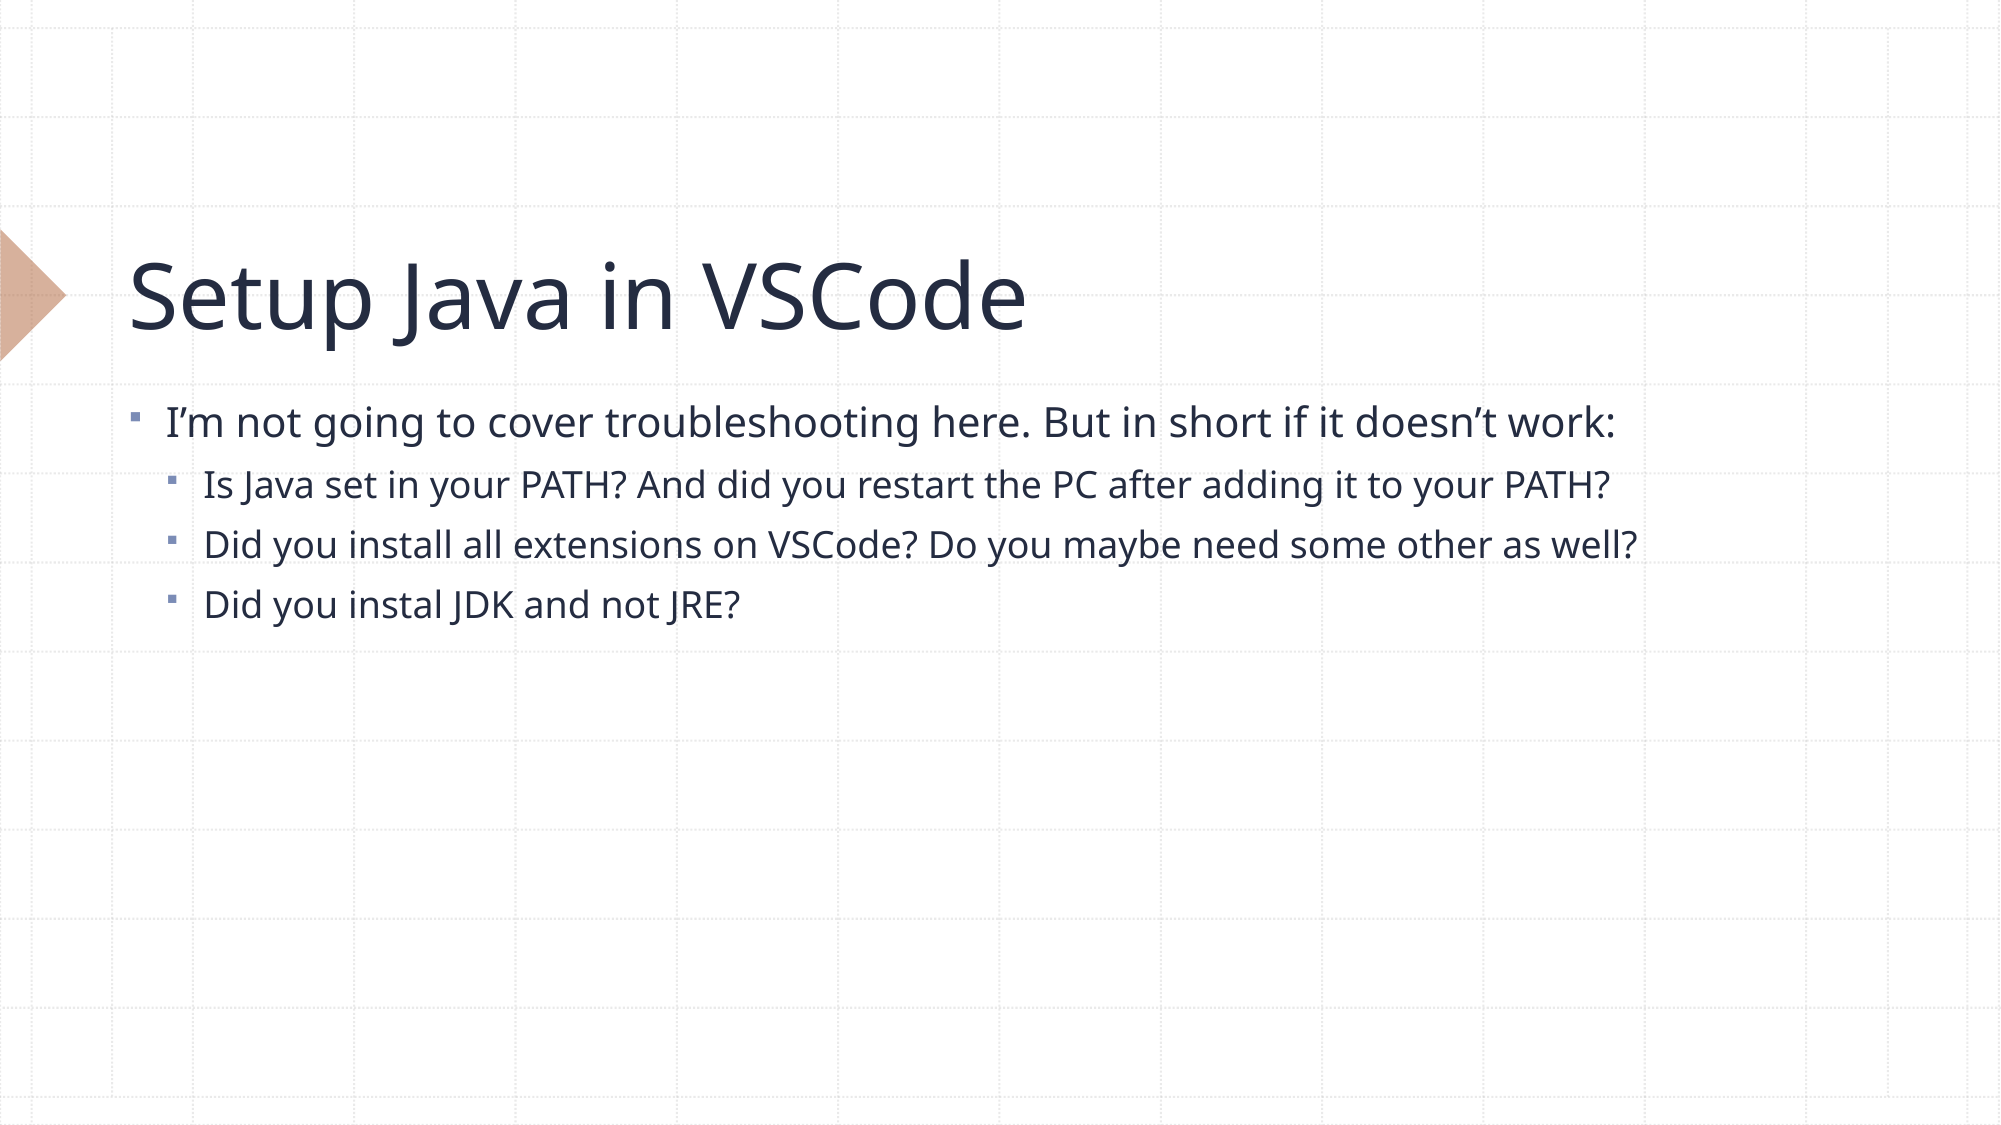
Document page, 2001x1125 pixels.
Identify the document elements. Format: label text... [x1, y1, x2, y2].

list I’m not going to cover troubleshooting here. But in short if it doesn’t work: Is Java set in your PATH? And did you restart the PC after adding it to your PATH? Did you install all extensions on VSCode? Do you maybe need some other as well? Did you instal JDK and not JRE? [113, 383, 1808, 969]
title Setup Java in VSCode [113, 119, 1808, 356]
